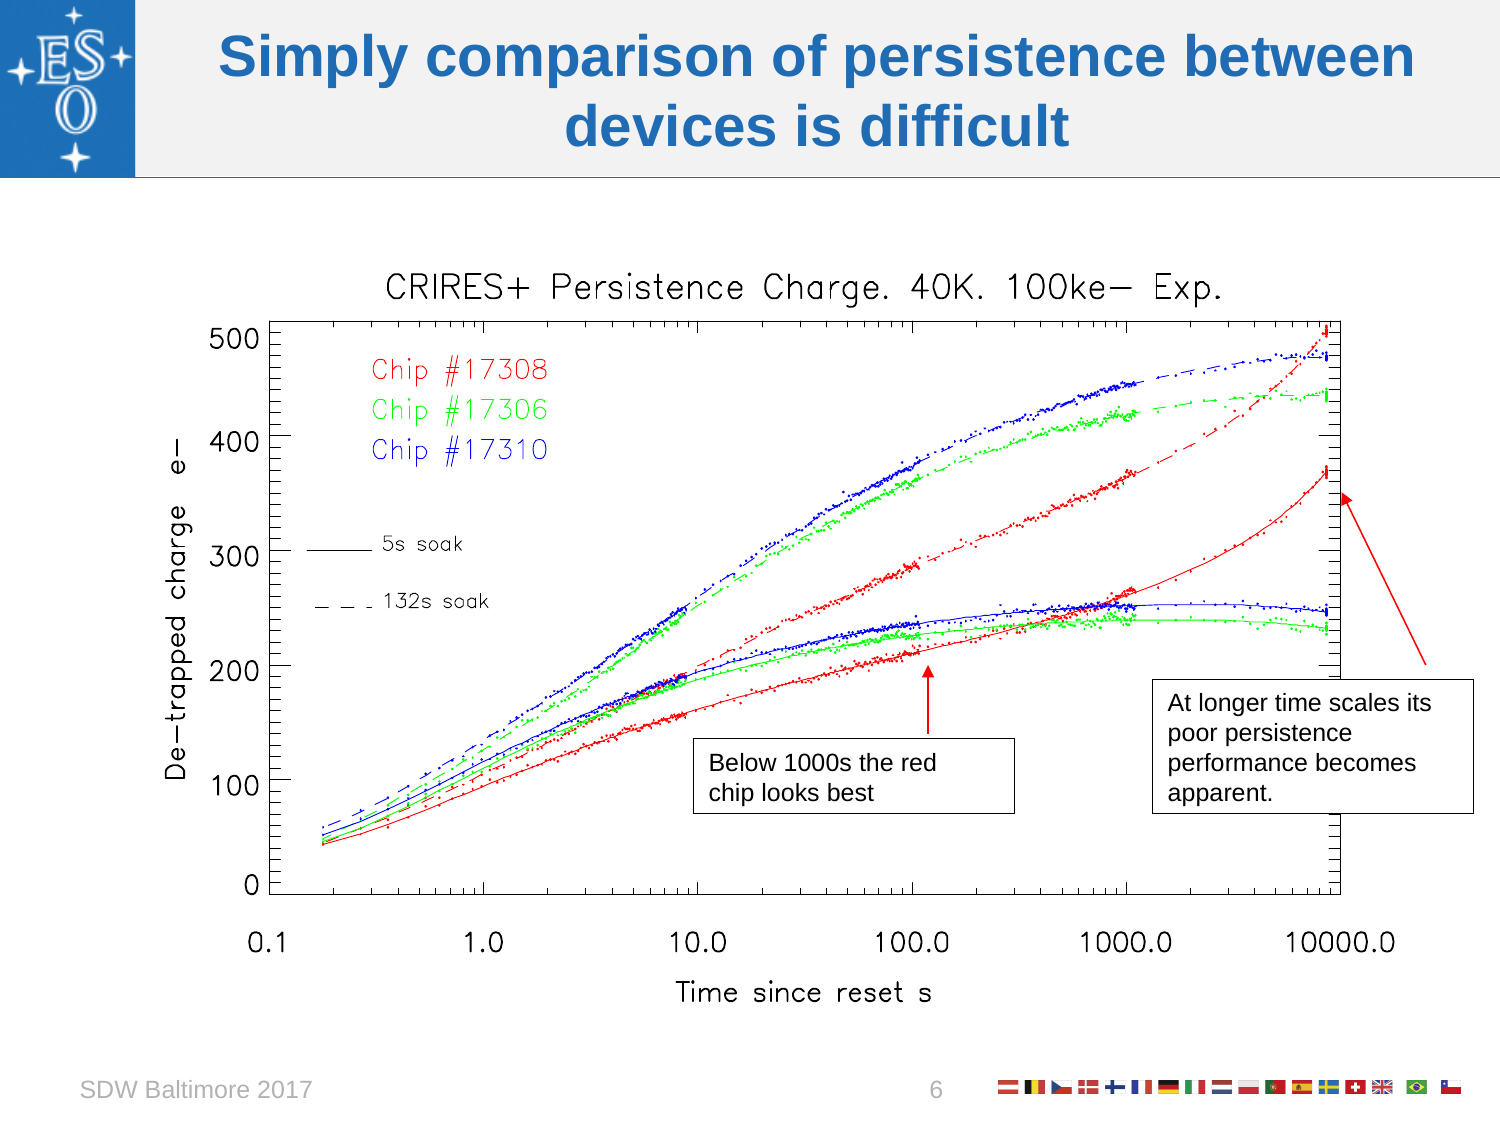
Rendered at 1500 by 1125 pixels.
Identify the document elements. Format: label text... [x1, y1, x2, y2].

title Simply comparison of persistence between devices is difficult [135, 0, 1500, 176]
footer SDW Baltimore 2017 [64, 1058, 854, 1119]
text_box At longer time scales its poor persistence performance becomes apparent. [1411, 679, 1474, 814]
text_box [1341, 491, 1427, 666]
picture [998, 1080, 1461, 1094]
picture [103, 245, 1407, 1059]
slide_number 6 [854, 1067, 959, 1119]
